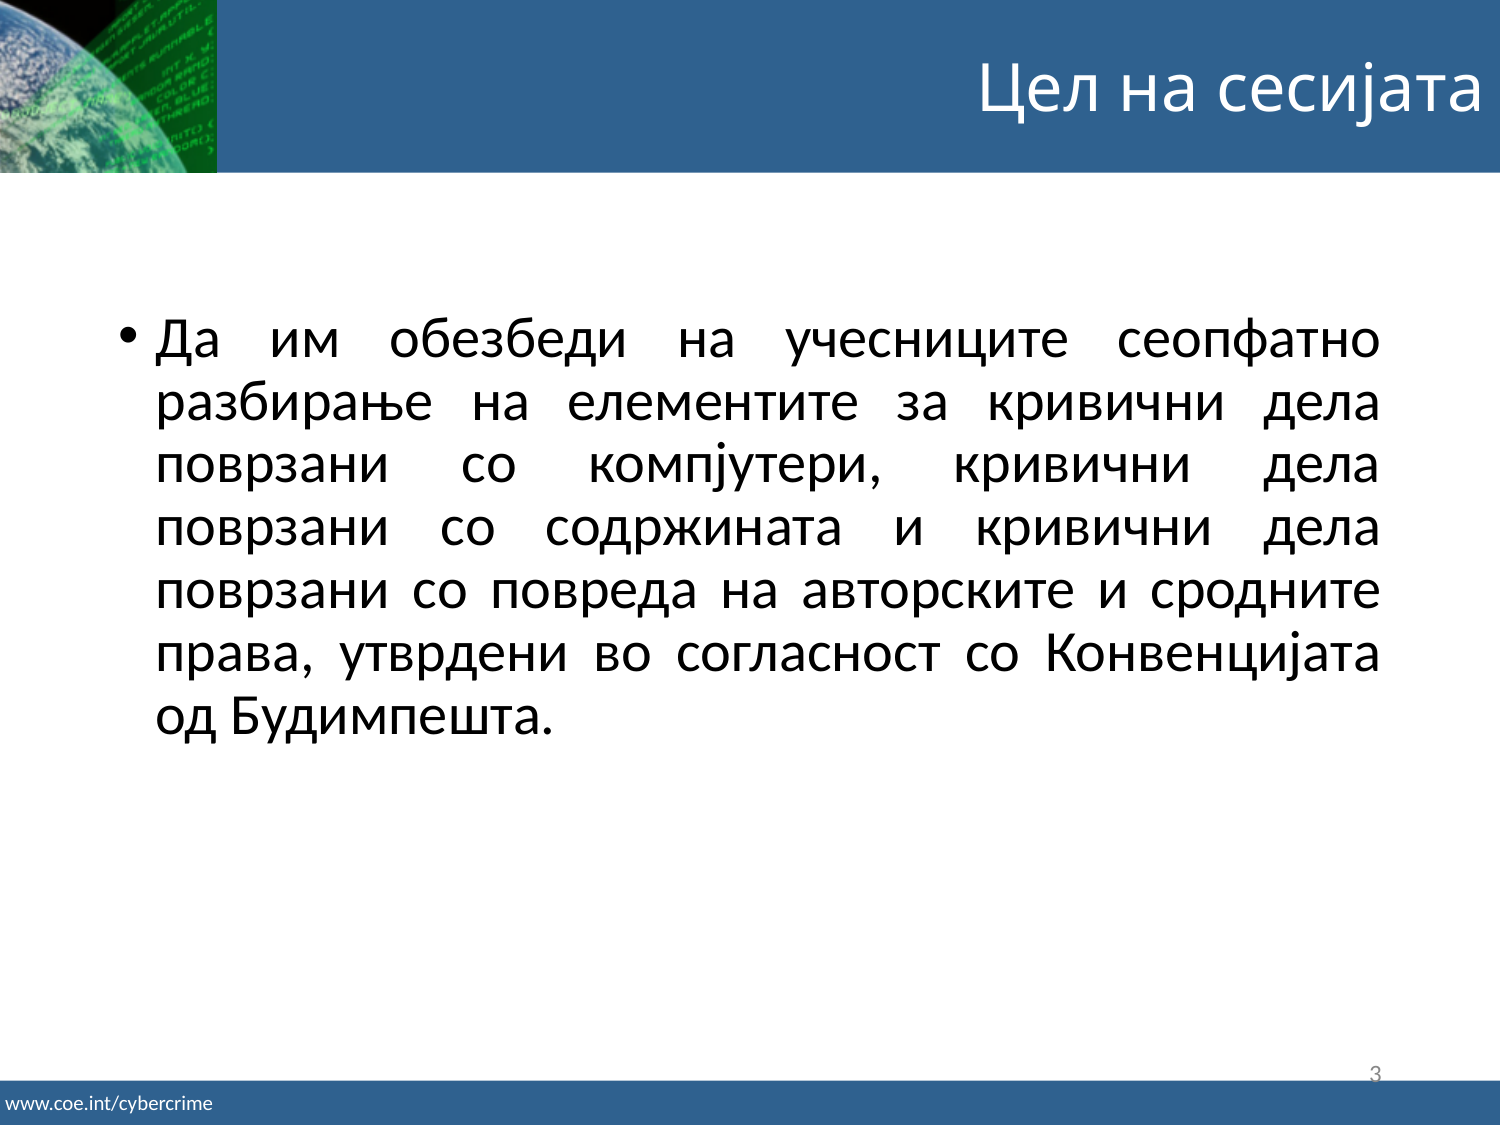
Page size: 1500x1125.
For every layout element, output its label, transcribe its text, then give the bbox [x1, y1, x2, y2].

picture [0, 0, 217, 173]
slide_number 3 [1059, 1042, 1397, 1103]
list Цел на сесијата [421, 0, 1500, 172]
list Да им обезбеди на учесниците сеопфатно разбирање на елементите за кривични дела поврзани со компјутери, кривични дела поврзани со содржината и кривични дела поврзани со повреда на авторските и сродните права, утврдени во согласност со Конвенцијата од Будимпешта. [103, 299, 1397, 1014]
